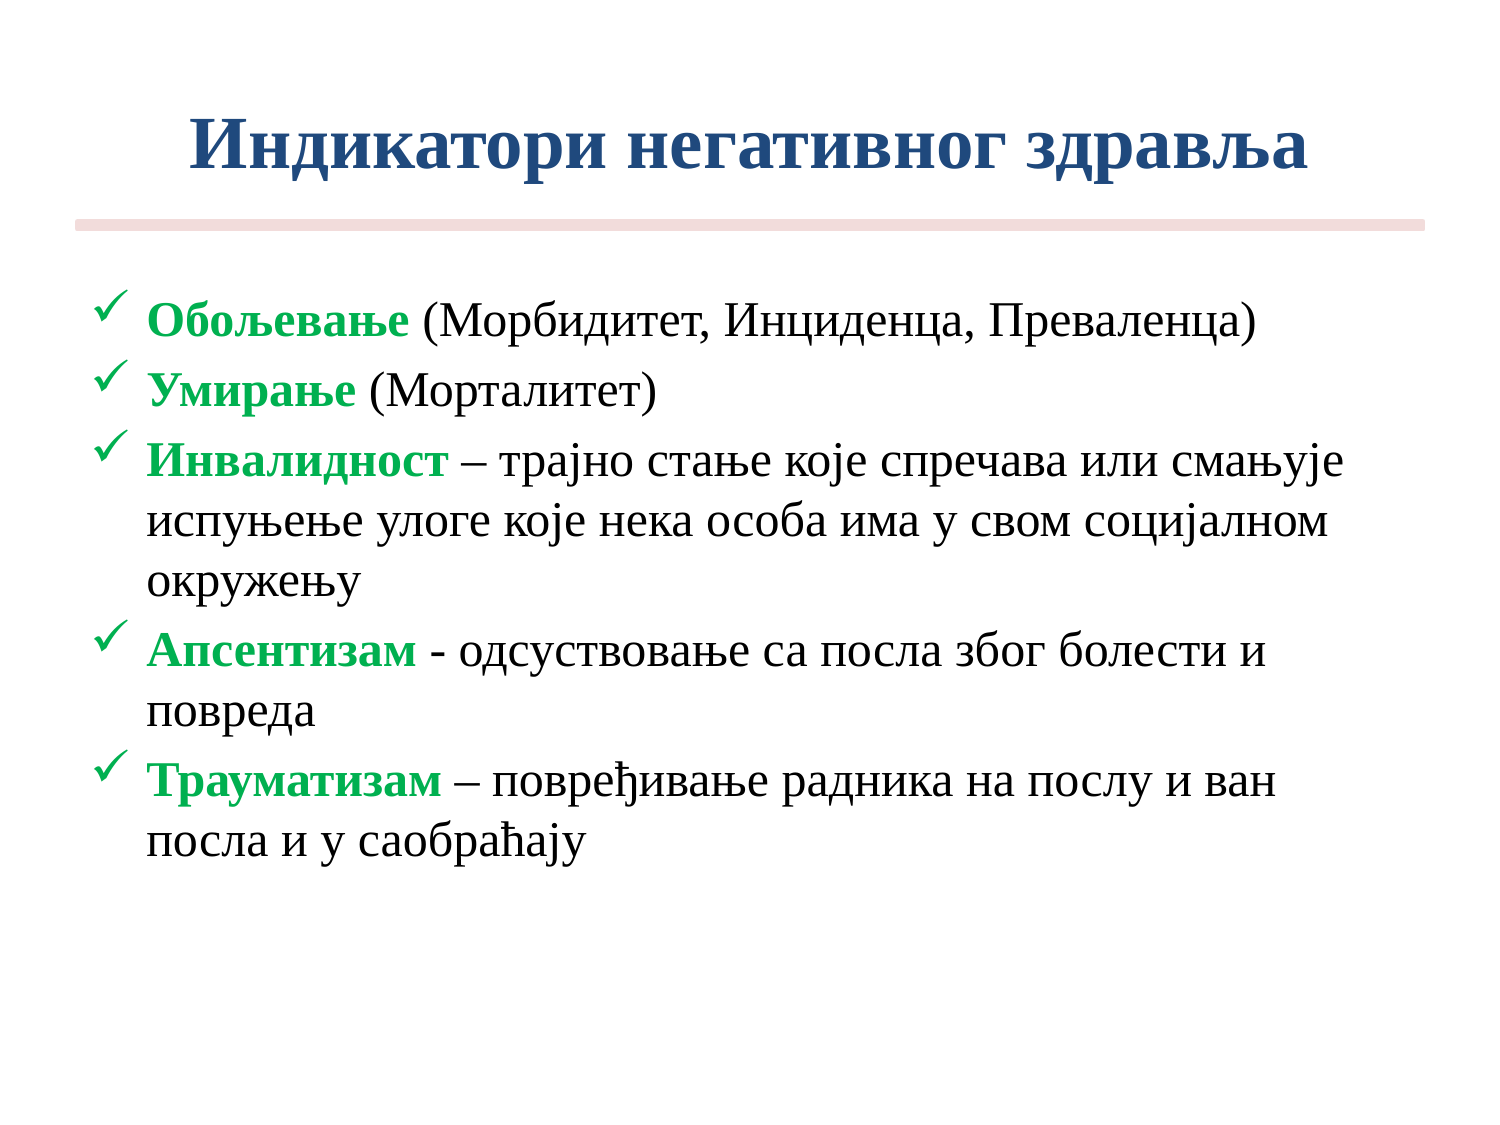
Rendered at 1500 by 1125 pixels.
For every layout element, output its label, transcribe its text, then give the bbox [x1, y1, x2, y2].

picture [74, 219, 1426, 232]
title Индикатори негативног здравља [75, 45, 1425, 219]
list Обољевање (Морбидитет, Инциденца, Преваленца) Умирање (Морталитет) Инвалидност – трајно стање које спречава или смањује испуњење улоге које нека особа има у свом социјалном окружењу Апсентизам - одсуствовање са посла због болести и повреда Трауматизам – повређивање радника на послу и ван посла и у саобраћају [75, 278, 1425, 1005]
